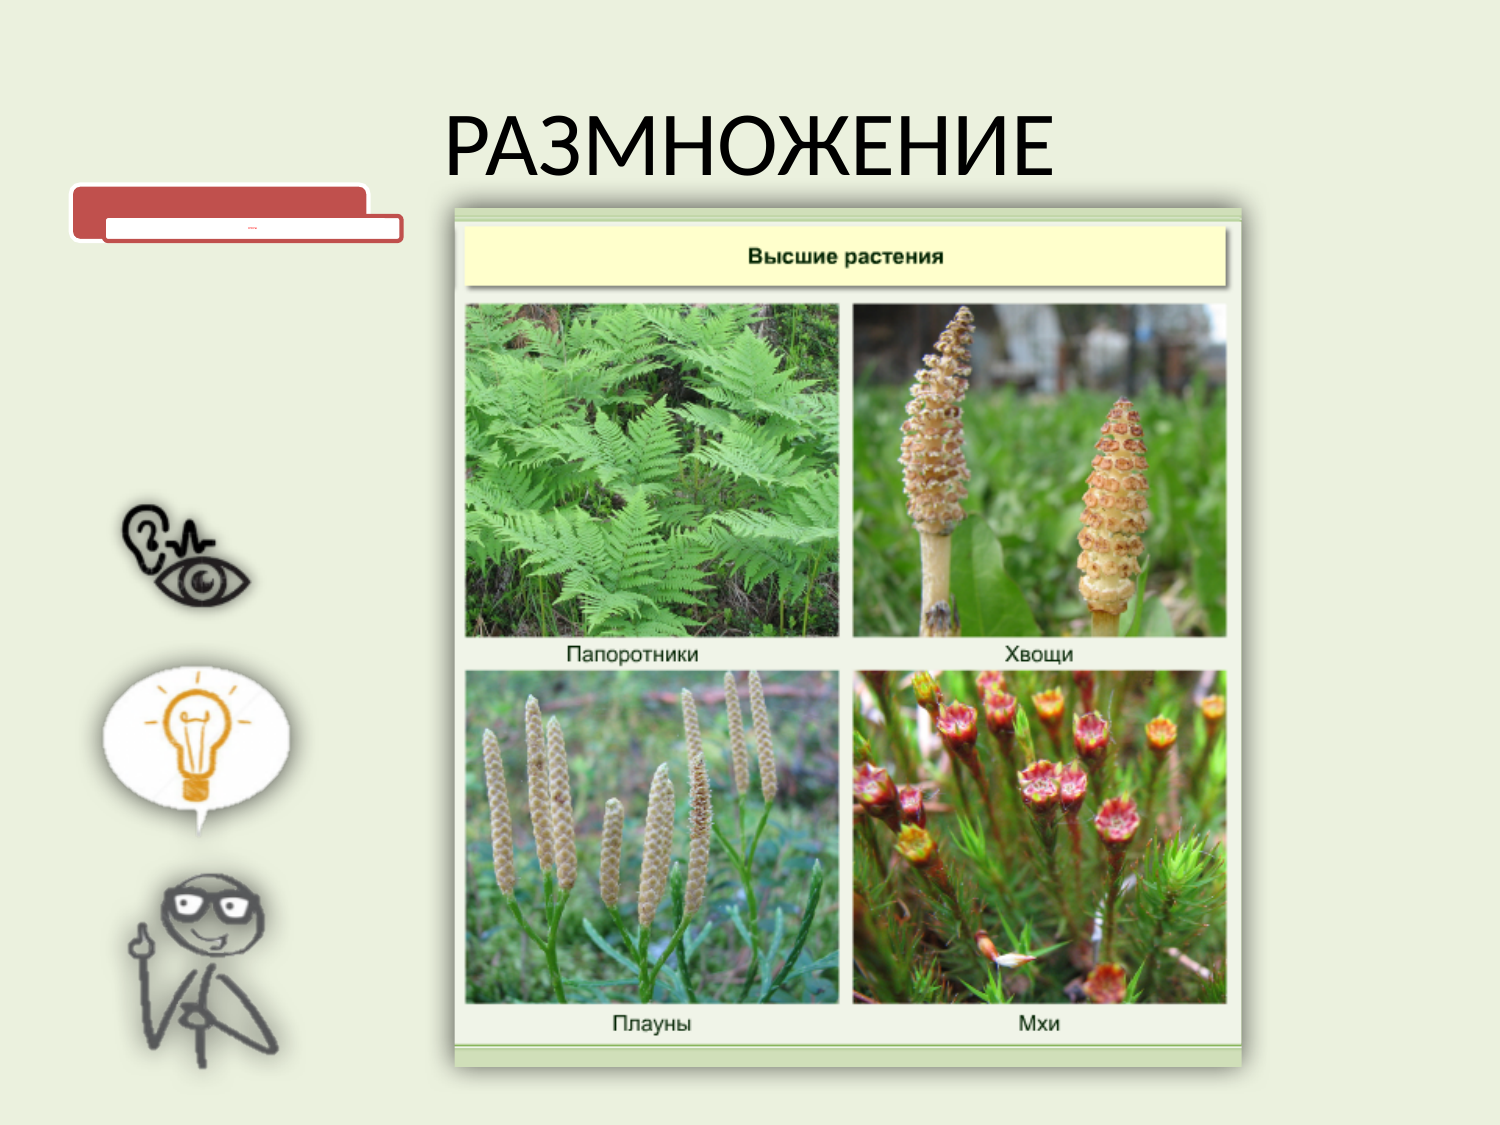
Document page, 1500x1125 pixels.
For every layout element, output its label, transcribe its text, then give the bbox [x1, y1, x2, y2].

picture [99, 656, 300, 1073]
title РАЗМНОЖЕНИЕ [75, 45, 1425, 233]
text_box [29, 184, 444, 315]
picture [454, 207, 1242, 1067]
picture [99, 481, 274, 631]
